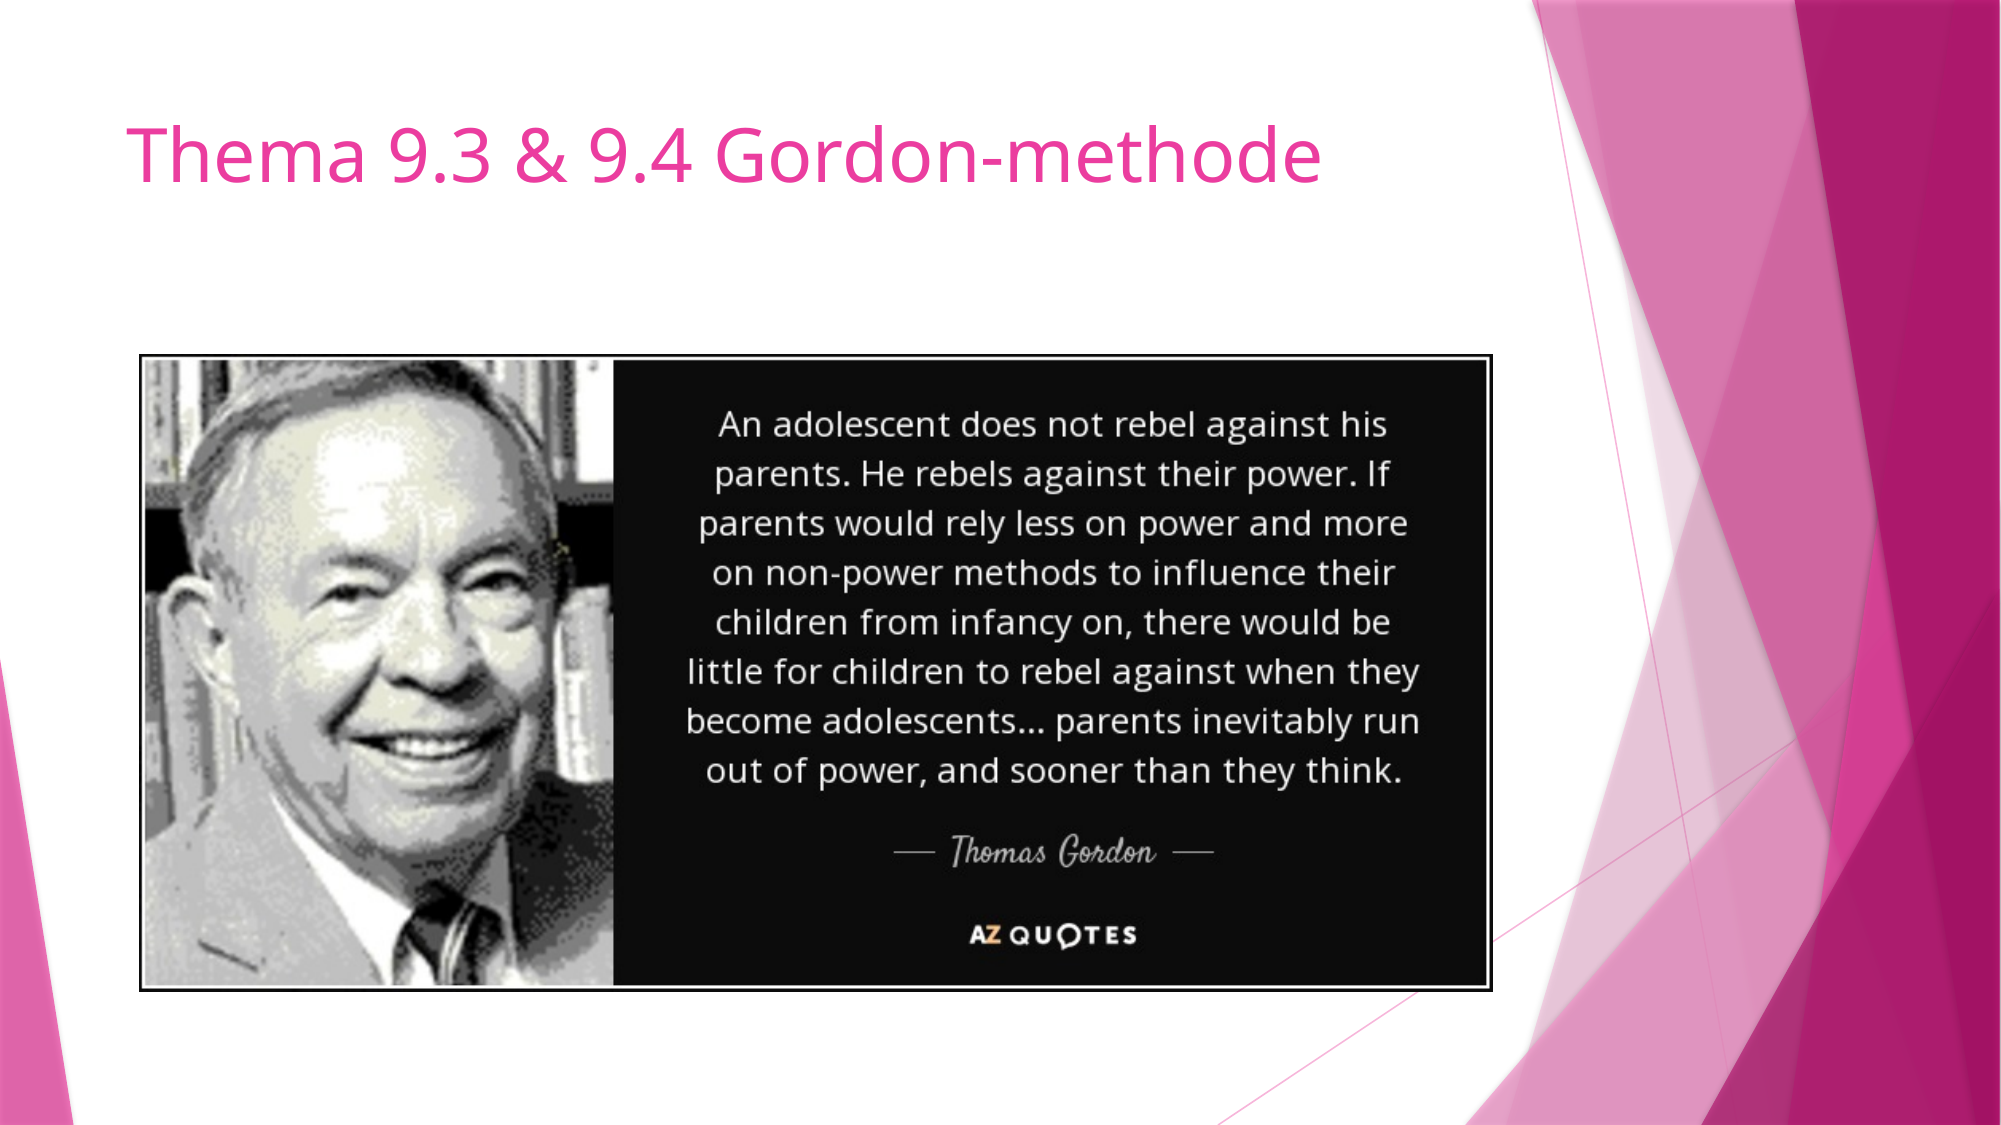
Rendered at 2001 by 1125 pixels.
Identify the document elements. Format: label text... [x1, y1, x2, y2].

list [139, 353, 1494, 992]
title Thema 9.3 & 9.4 Gordon-methode [111, 99, 1522, 317]
